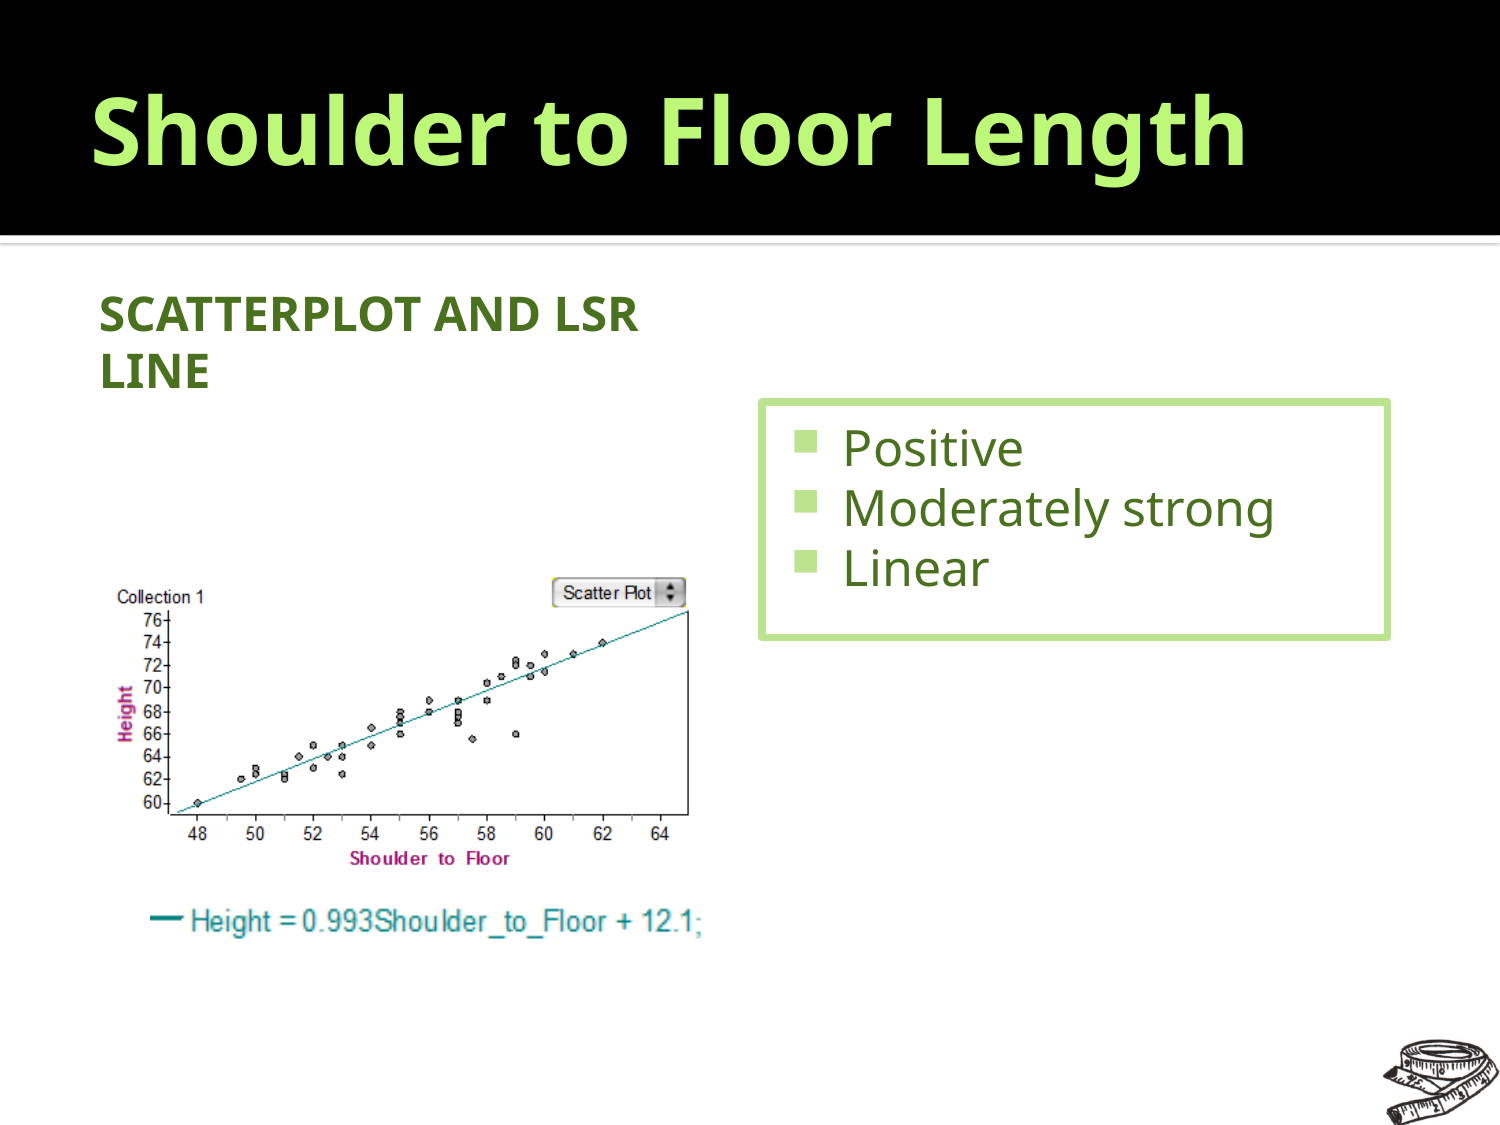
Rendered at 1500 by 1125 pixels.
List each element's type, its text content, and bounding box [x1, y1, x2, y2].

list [109, 572, 704, 880]
list Positive Moderately strong Linear [758, 398, 1391, 641]
title Shoulder to Floor Length [75, 24, 1425, 231]
picture [149, 899, 704, 951]
picture [1380, 1037, 1500, 1125]
list Scatterplot and LSR Line [75, 278, 738, 396]
